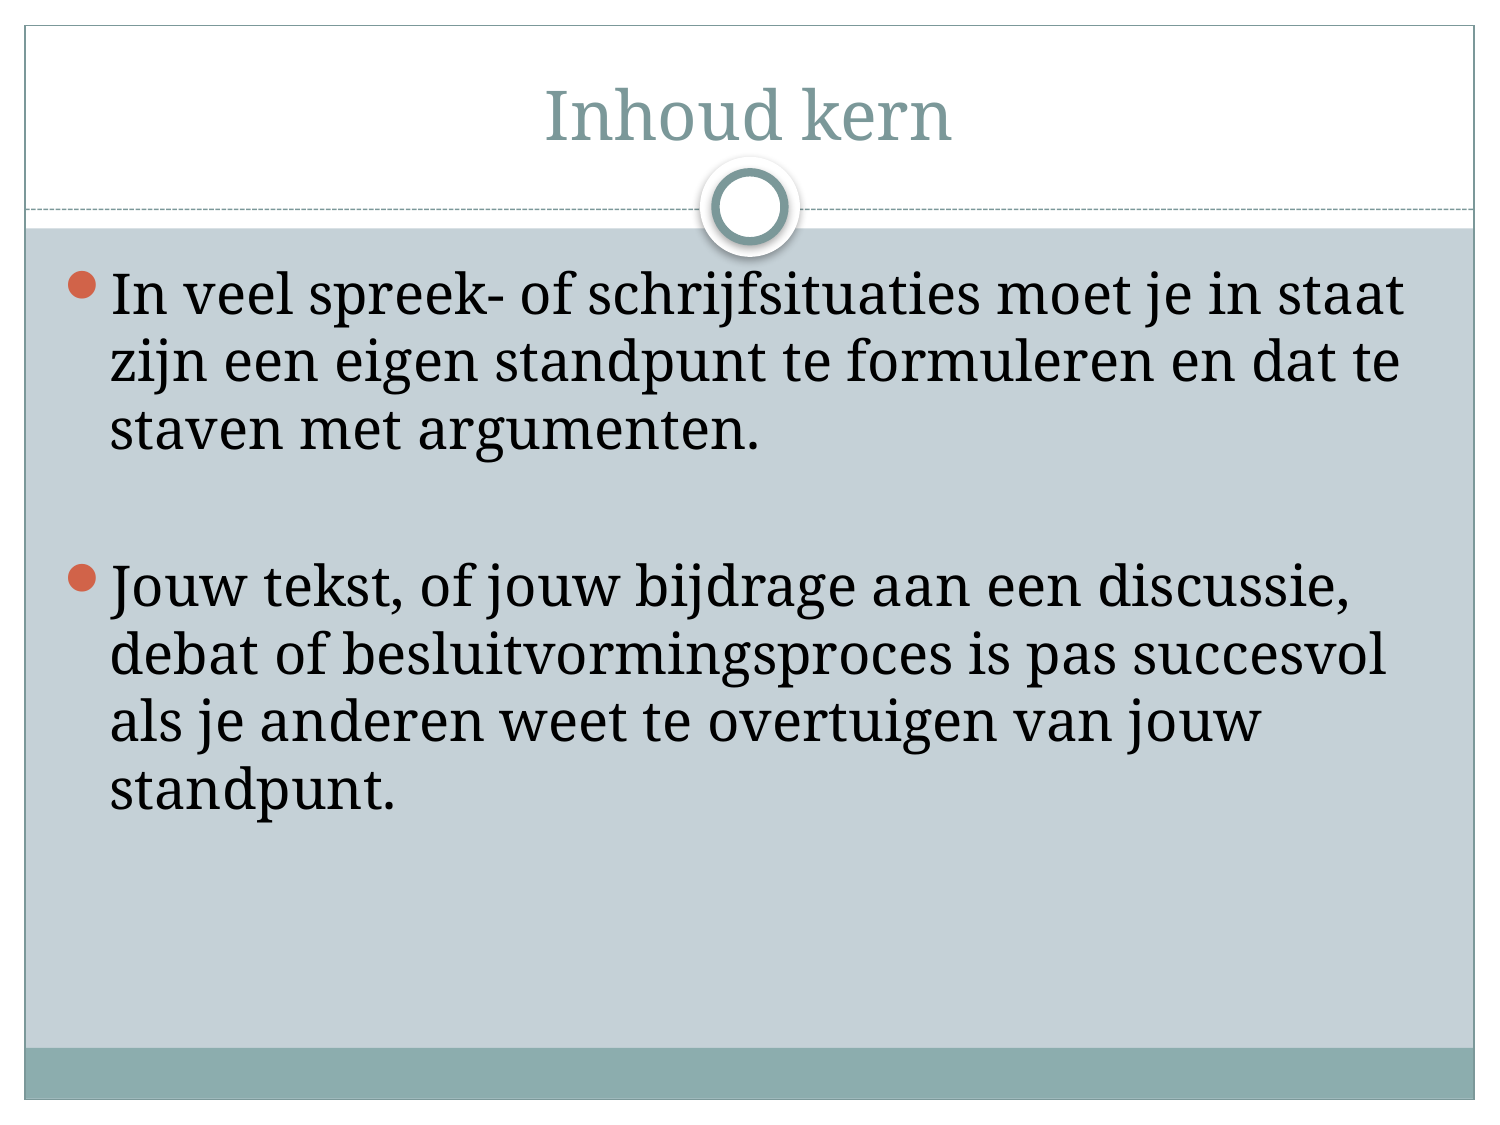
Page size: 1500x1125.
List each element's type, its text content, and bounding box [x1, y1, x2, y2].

title Inhoud kern [49, 37, 1450, 162]
list In veel spreek- of schrijfsituaties moet je in staat zijn een eigen standpunt te formuleren en dat te staven met argumenten. Jouw tekst, of jouw bijdrage aan een discussie, debat of besluitvormingsproces is pas succesvol als je anderen weet te overtuigen van jouw standpunt. [49, 250, 1445, 1001]
